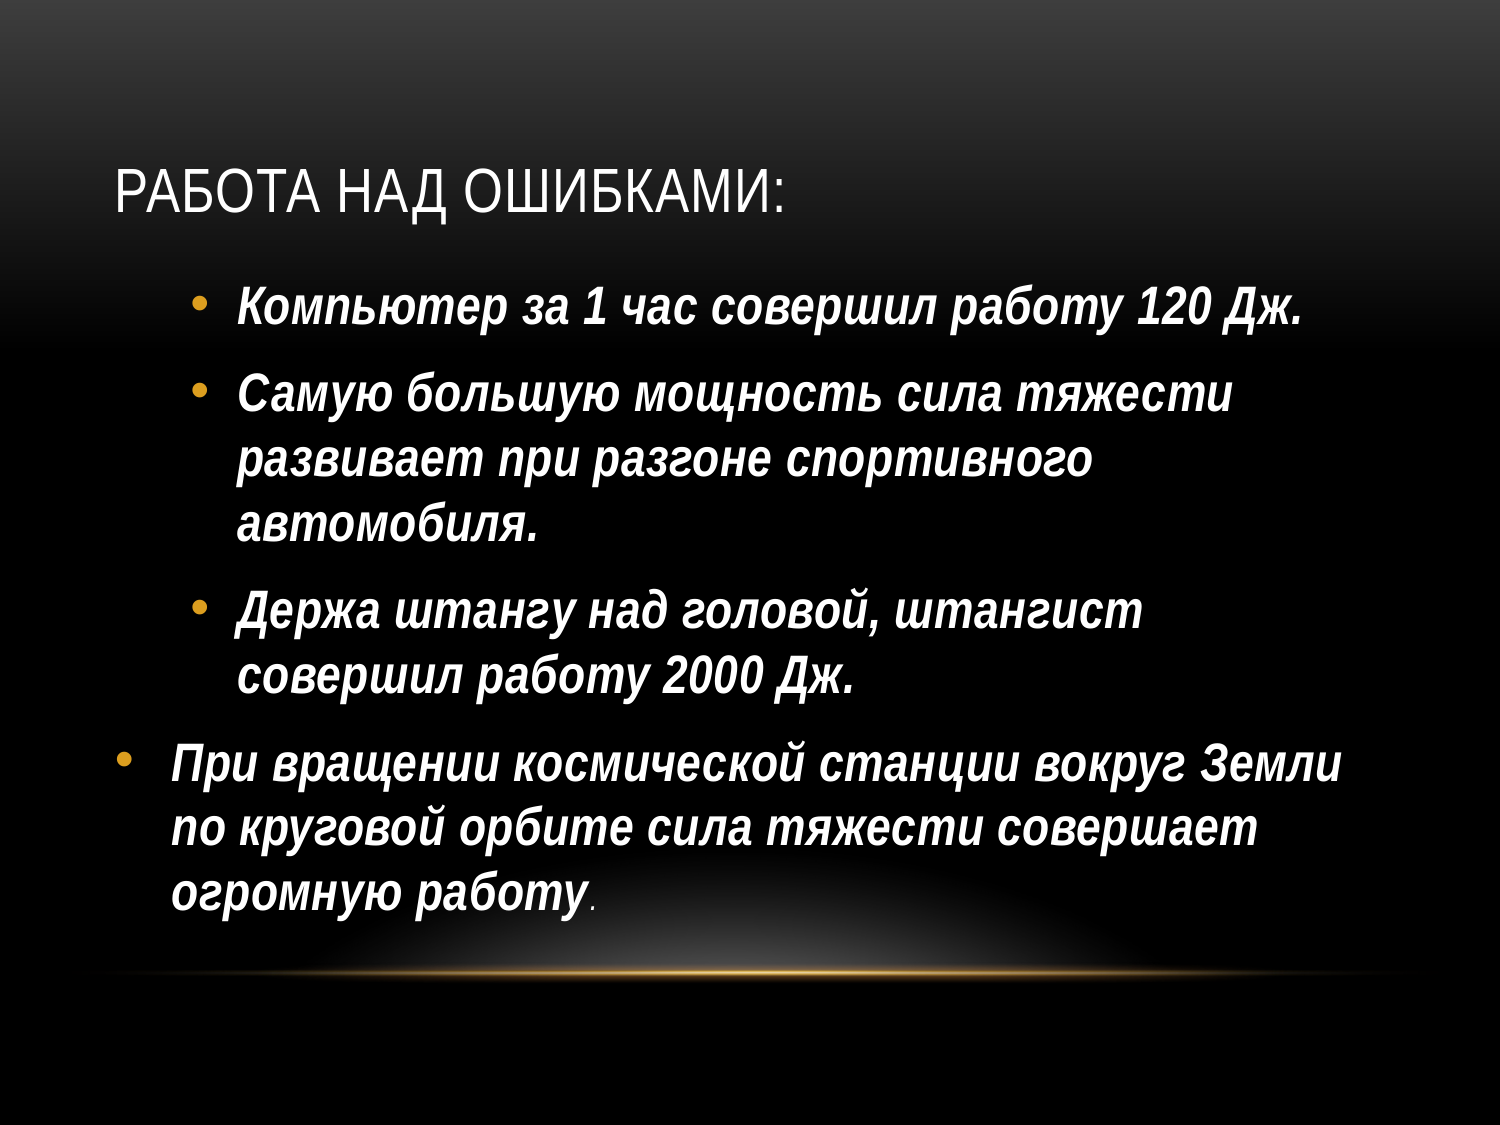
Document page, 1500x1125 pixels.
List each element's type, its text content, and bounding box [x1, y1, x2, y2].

title Работа над ошибками: [99, 45, 1400, 233]
list Компьютер за 1 час совершил работу 120 Дж. Самую большую мощность сила тяжести развивает при разгоне спортивного автомобиля. Держа штангу над головой, штангист совершил работу 2000 Дж. При вращении космической станции вокруг Земли по круговой орбите сила тяжести совершает огромную работу. [99, 262, 1400, 938]
picture [0, 0, 1500, 1125]
